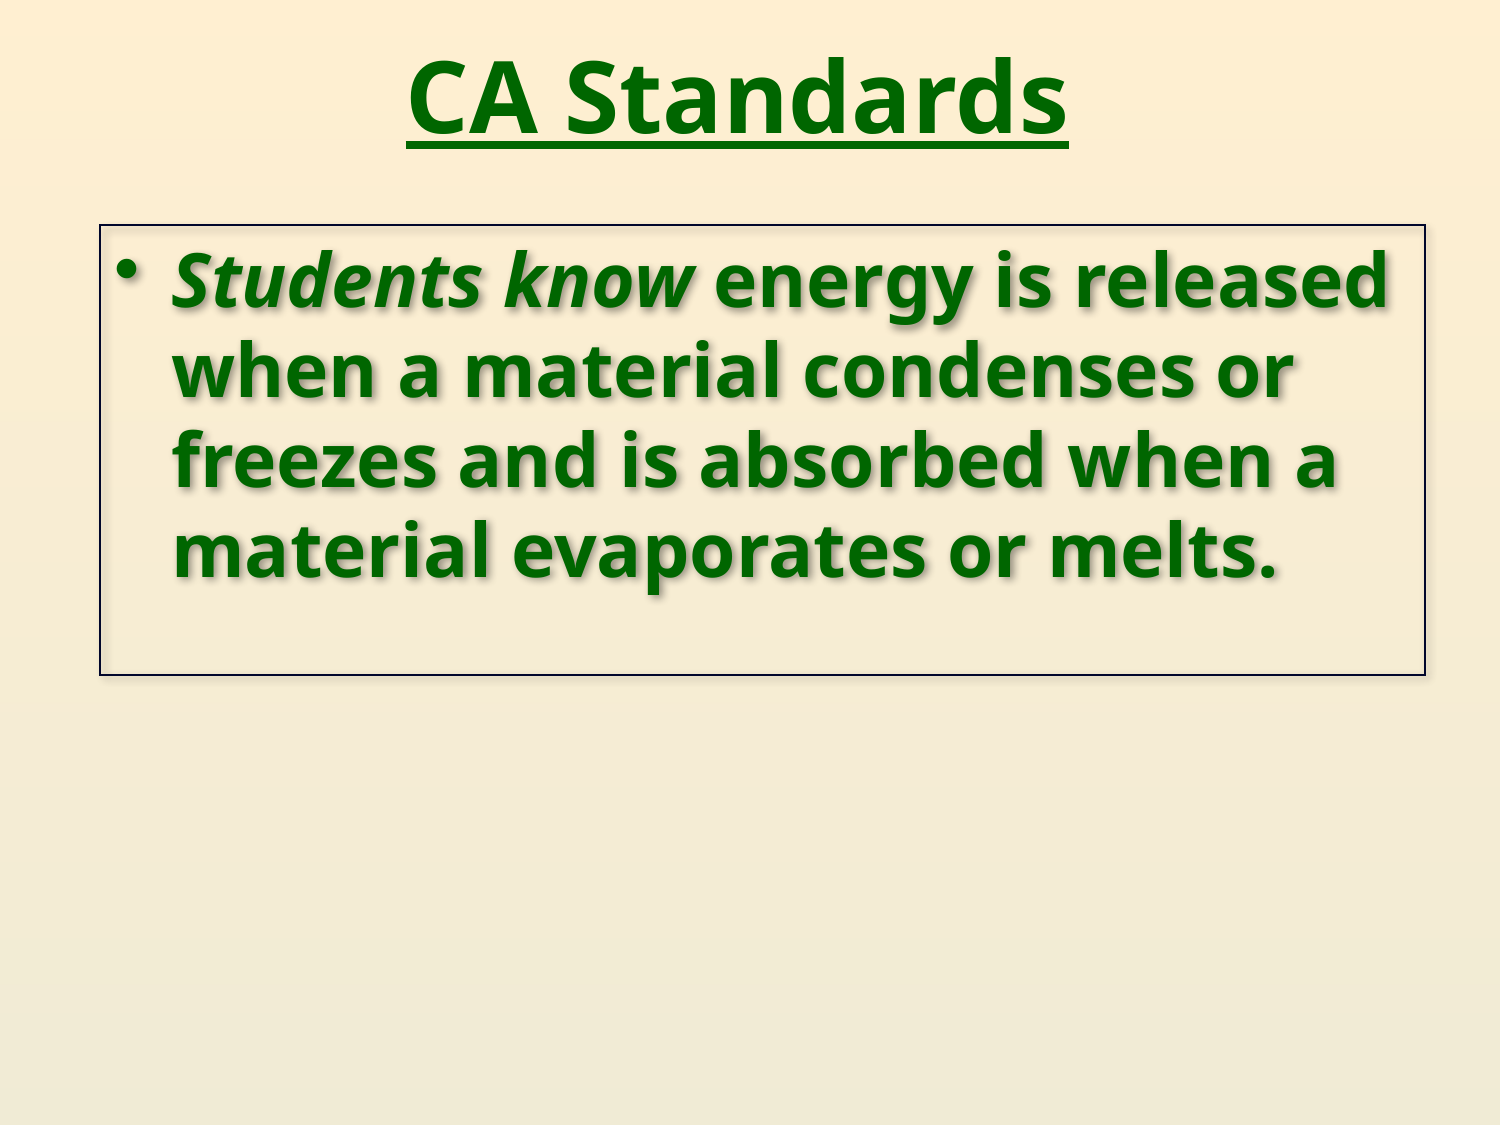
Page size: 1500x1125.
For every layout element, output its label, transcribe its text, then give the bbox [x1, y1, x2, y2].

list Students know energy is released when a material condenses or freezes and is absorbed when a material evaporates or melts. [99, 224, 1426, 676]
title CA Standards [99, 0, 1376, 188]
